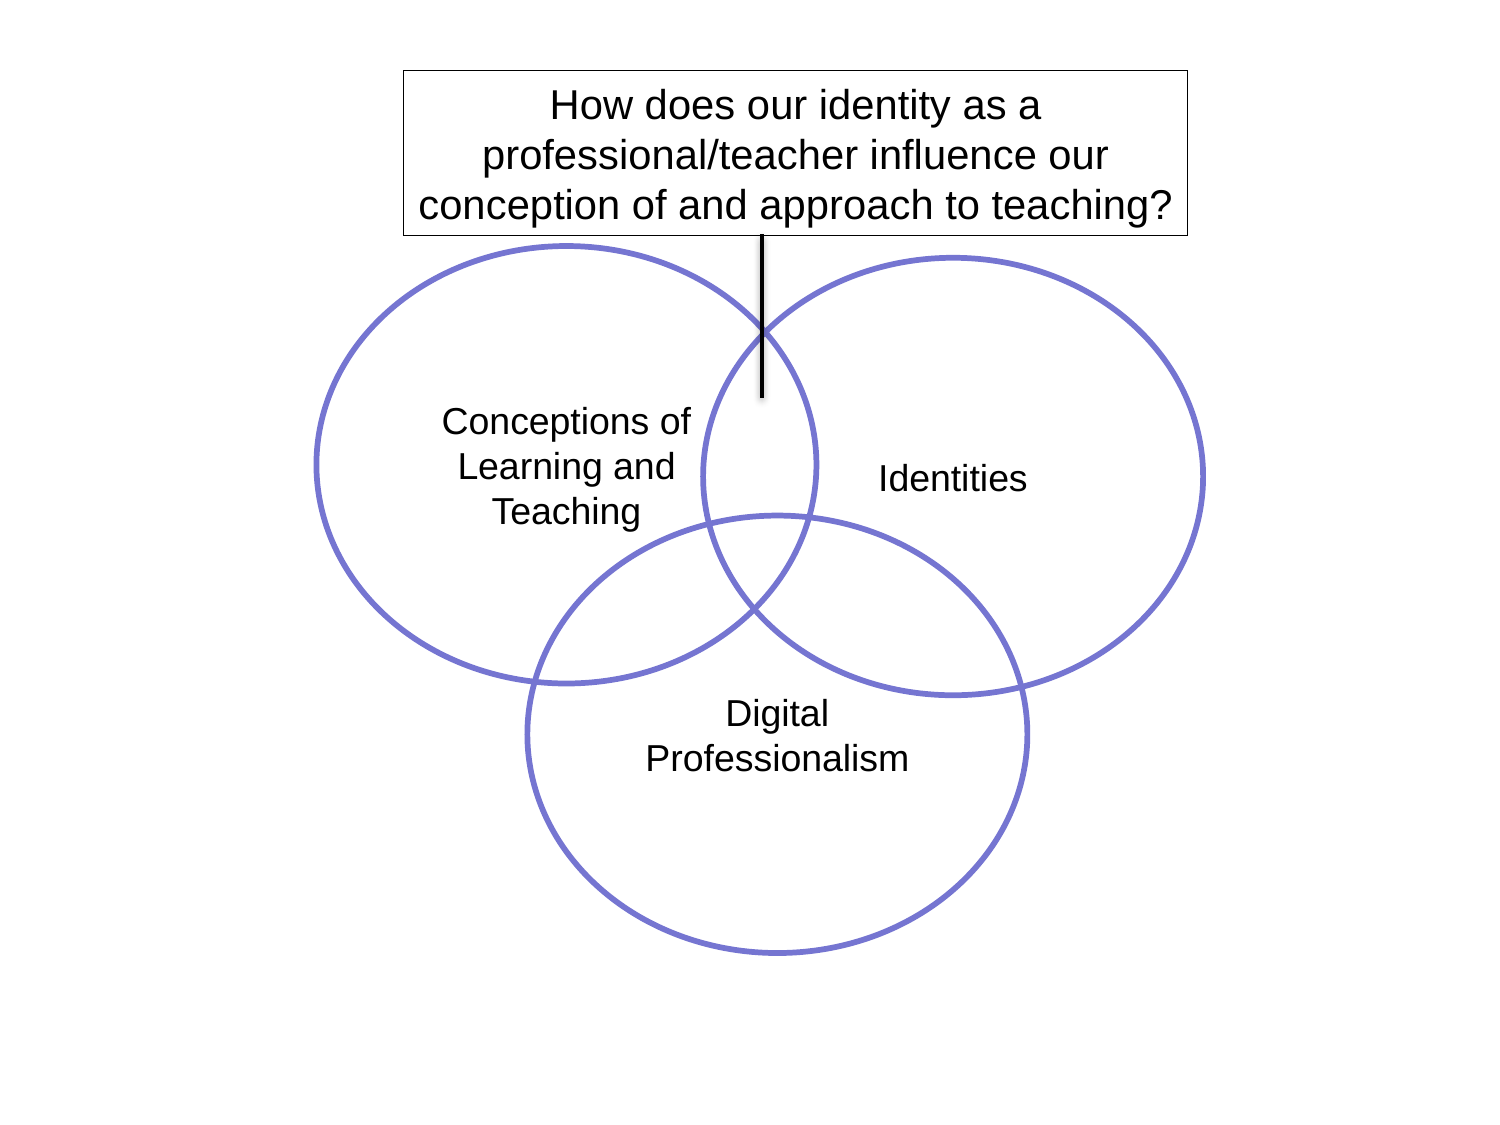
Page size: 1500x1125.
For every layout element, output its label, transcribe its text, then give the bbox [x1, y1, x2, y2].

text_box Digital Professionalism [525, 513, 1030, 956]
text_box Identities [701, 255, 1206, 689]
text_box Conceptions of Learning and Teaching [314, 243, 755, 684]
text_box How does our identity as a professional/teacher influence our conception of and approach to teaching? [403, 70, 1188, 236]
